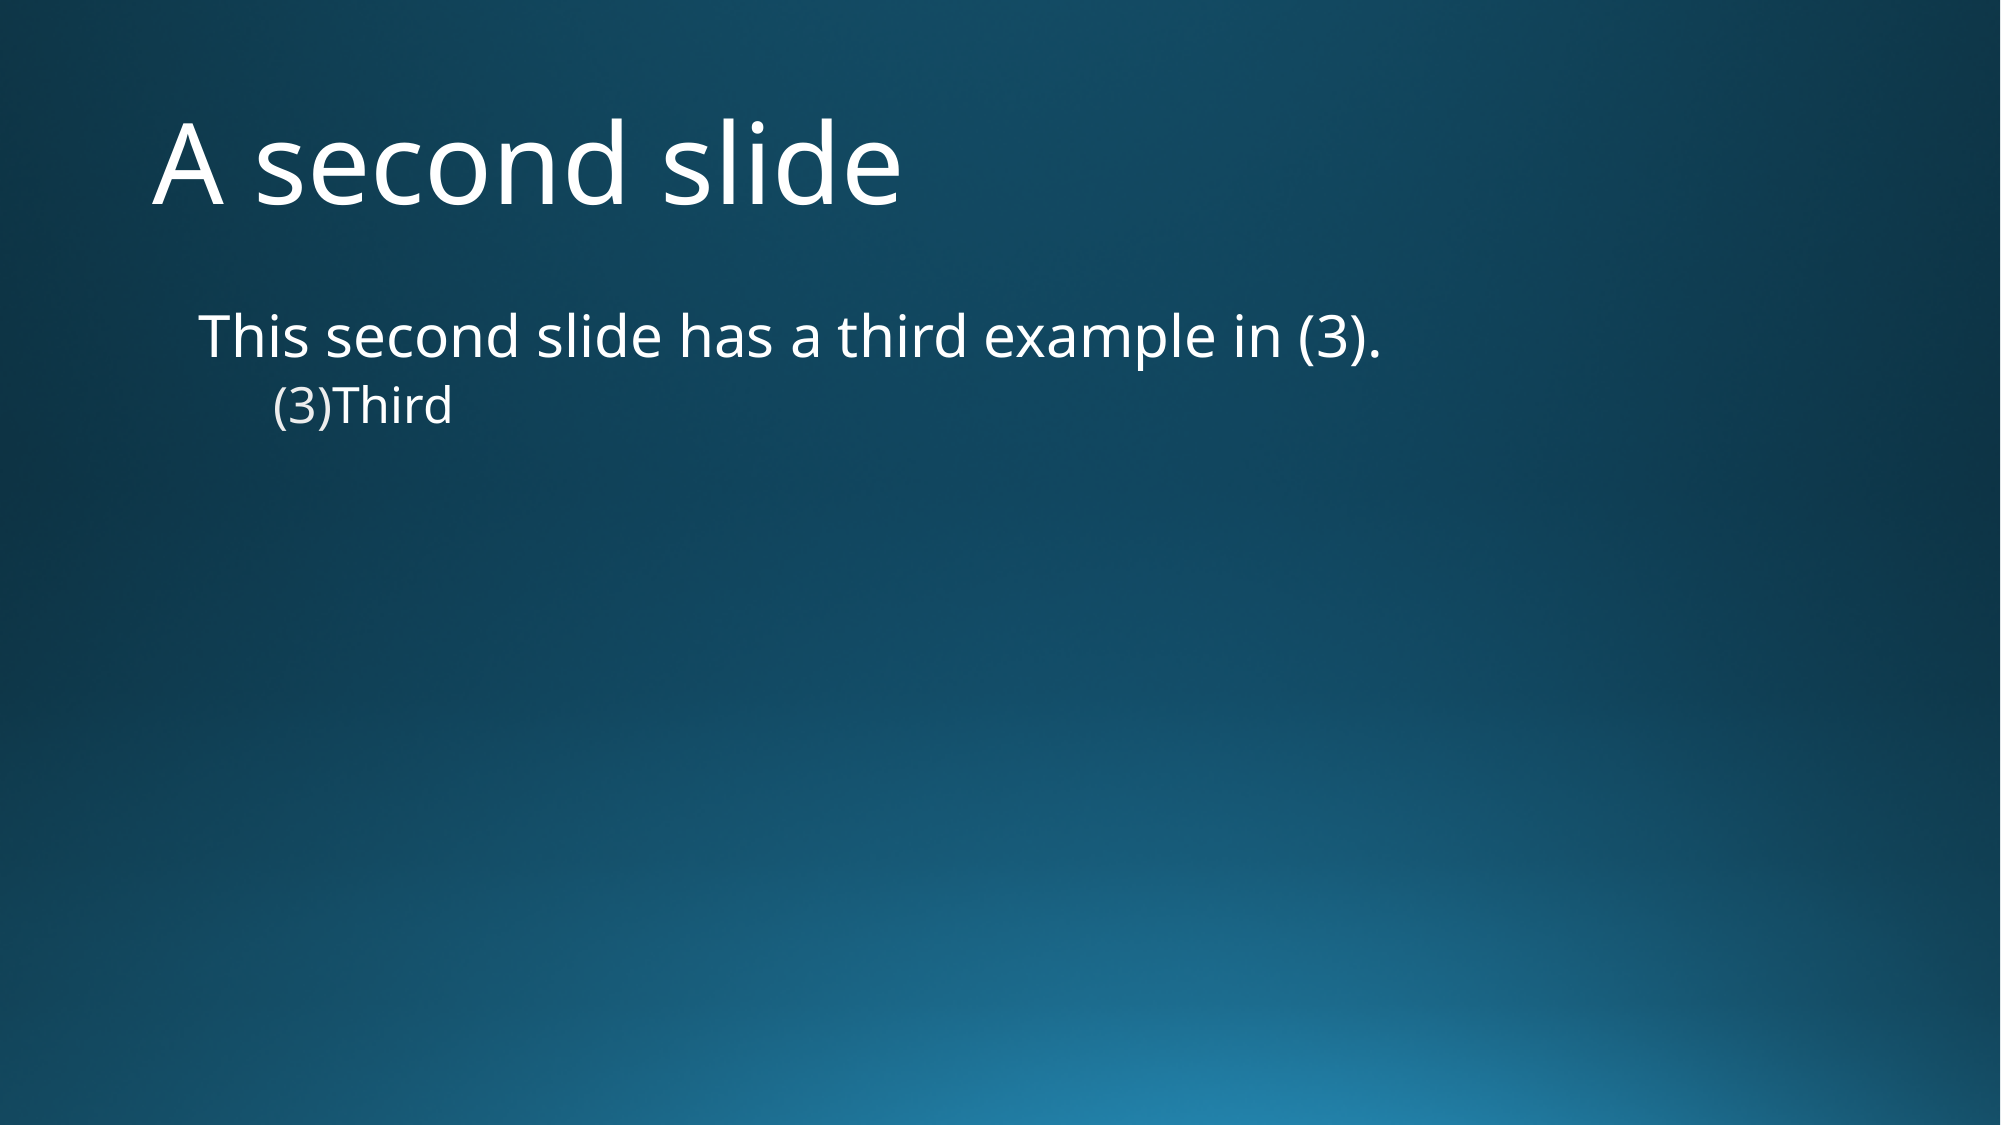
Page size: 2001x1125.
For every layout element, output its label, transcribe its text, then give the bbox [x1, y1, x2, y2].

title A second slide [137, 59, 1863, 278]
picture [0, 0, 2001, 1125]
list This second slide has a third example in (3). Third [183, 299, 1863, 1014]
